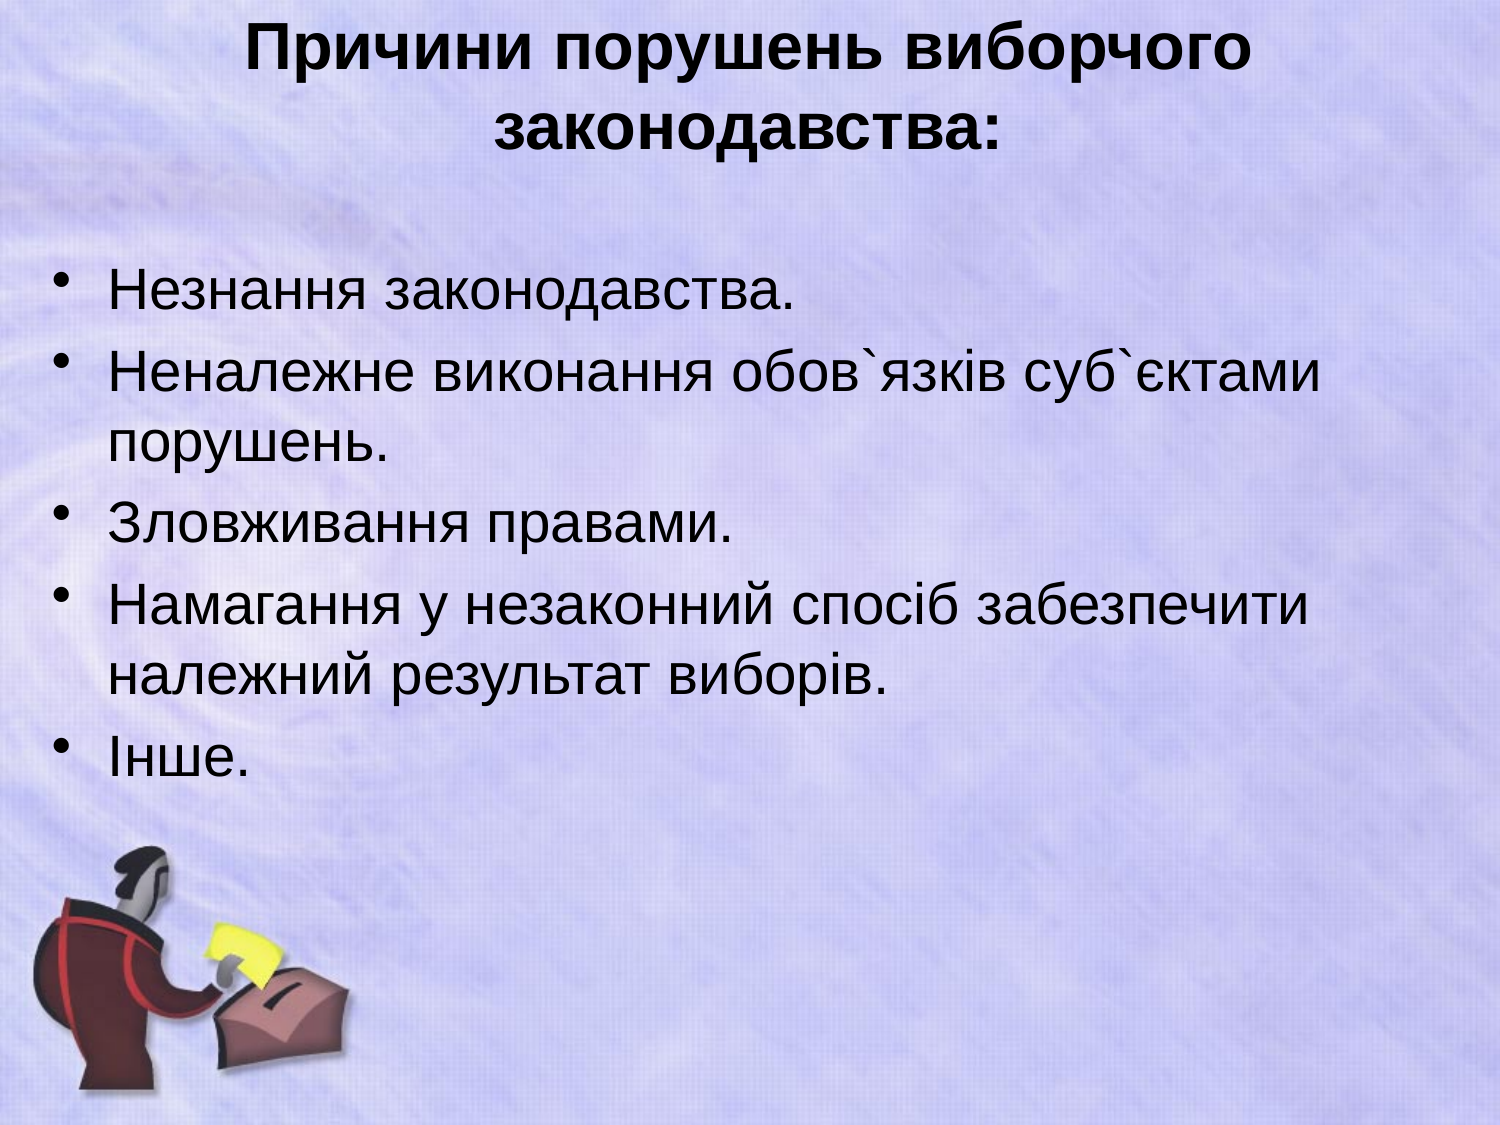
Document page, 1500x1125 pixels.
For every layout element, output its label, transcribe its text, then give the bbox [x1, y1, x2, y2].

list Незнання законодавства. Неналежне виконання обов`язків суб`єктами порушень. Зловживання правами. Намагання у незаконний спосіб забезпечити належний результат виборів. Інше. [36, 243, 1440, 861]
picture [0, 0, 1500, 1125]
title Причини порушень виборчого законодавства: [28, 0, 1470, 172]
